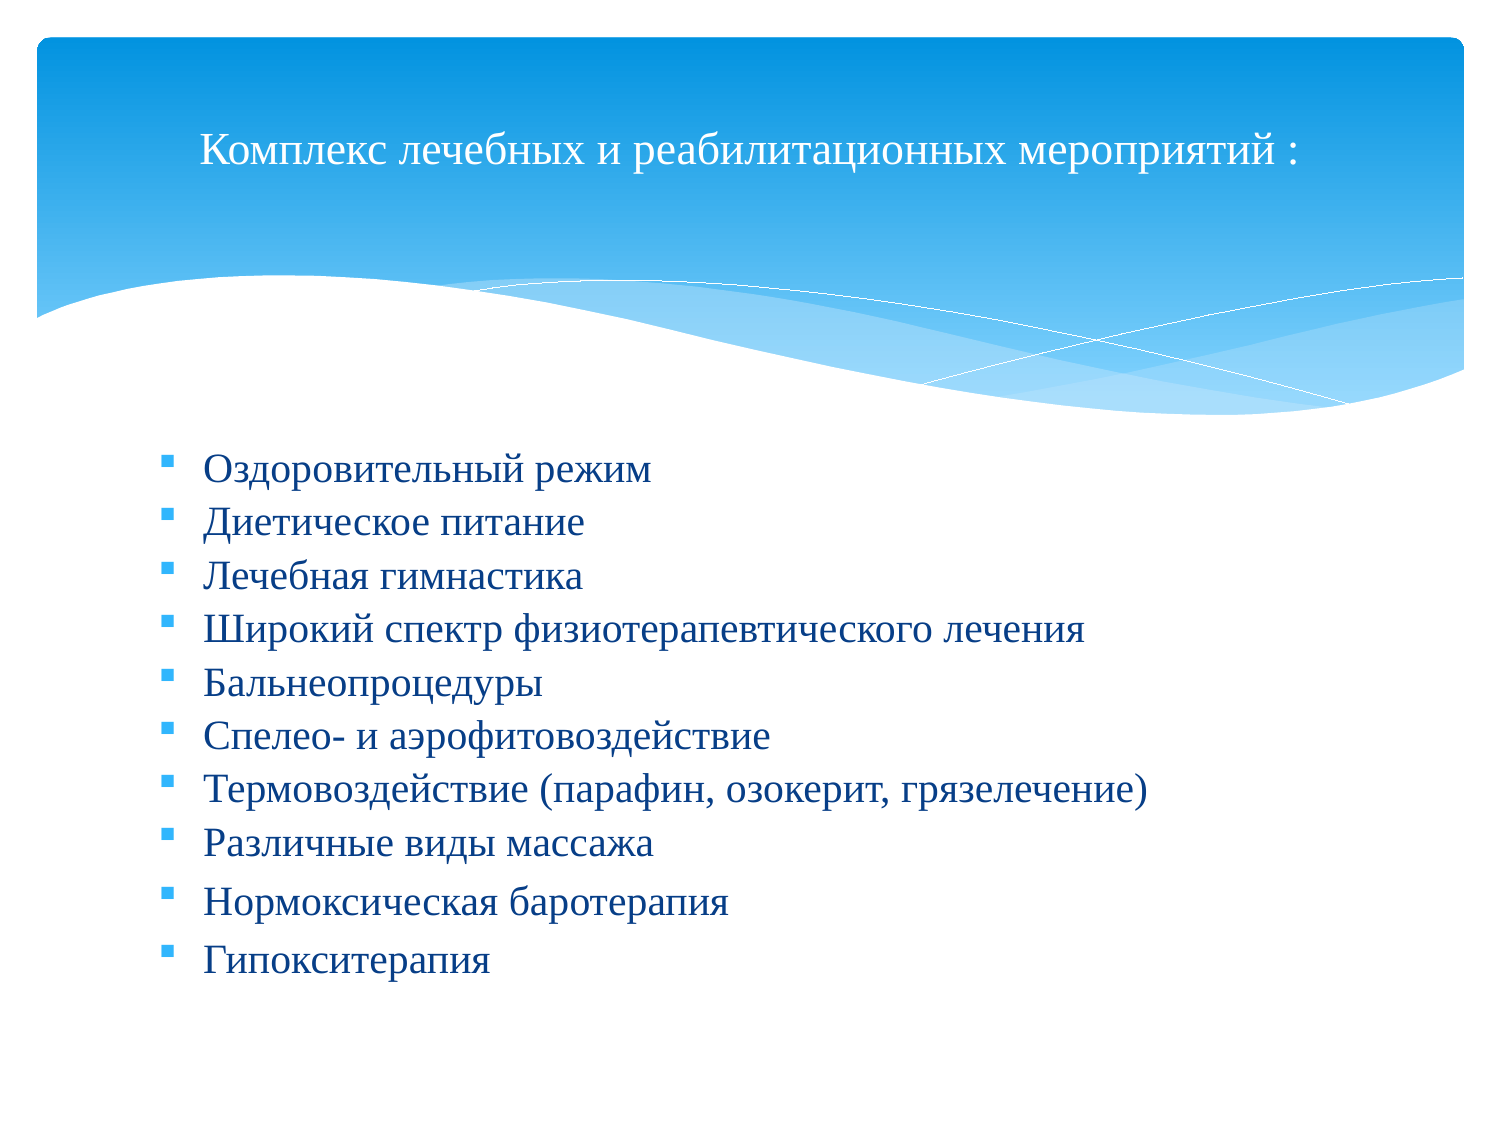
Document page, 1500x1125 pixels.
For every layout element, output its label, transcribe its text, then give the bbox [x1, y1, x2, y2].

title Комплекс лечебных и реабилитационных мероприятий : [75, 55, 1425, 261]
list Оздоровительный режим Диетическое питание Лечебная гимнастика Широкий спектр физиотерапевтического лечения Бальнеопроцедуры Спелео- и аэрофитовоздействие Термовоздействие (парафин, озокерит, грязелечение) Различные виды массажа Нормоксическая баротерапия Гипокситерапия [143, 438, 1359, 1005]
